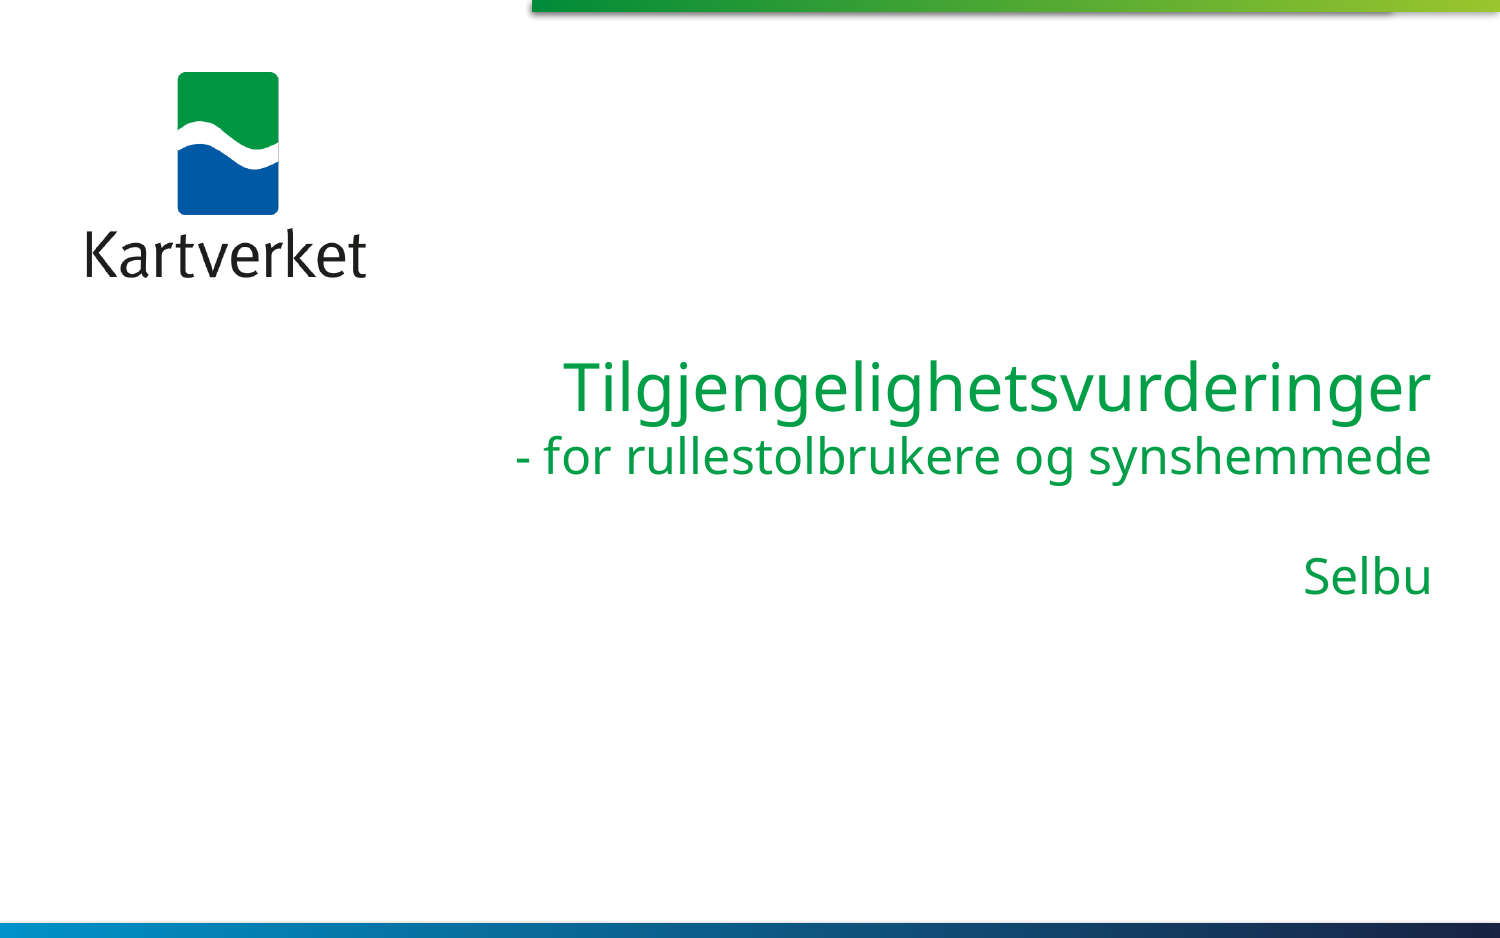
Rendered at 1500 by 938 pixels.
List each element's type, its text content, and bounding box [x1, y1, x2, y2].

text_box Tilgjengelighetsvurderinger - for rullestolbrukere og synshemmede Selbu [66, 337, 1449, 613]
